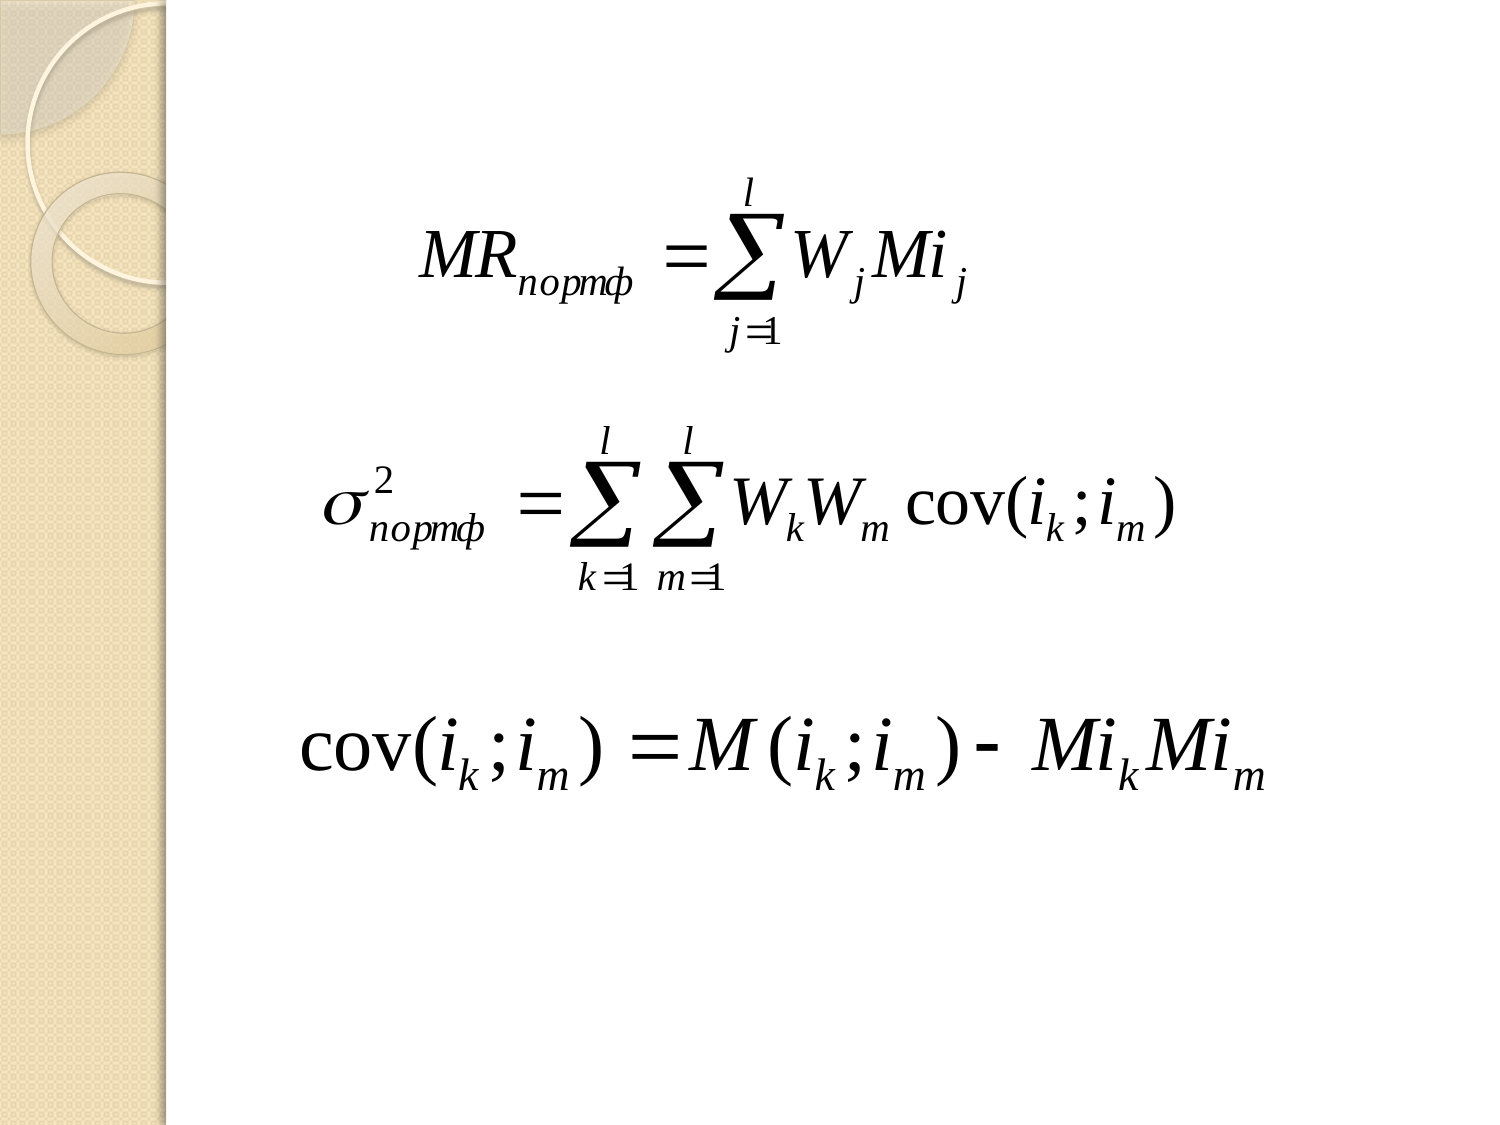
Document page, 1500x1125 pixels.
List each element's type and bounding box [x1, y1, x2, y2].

text_box [289, 692, 1282, 810]
text_box [312, 408, 1188, 606]
text_box [407, 160, 987, 366]
